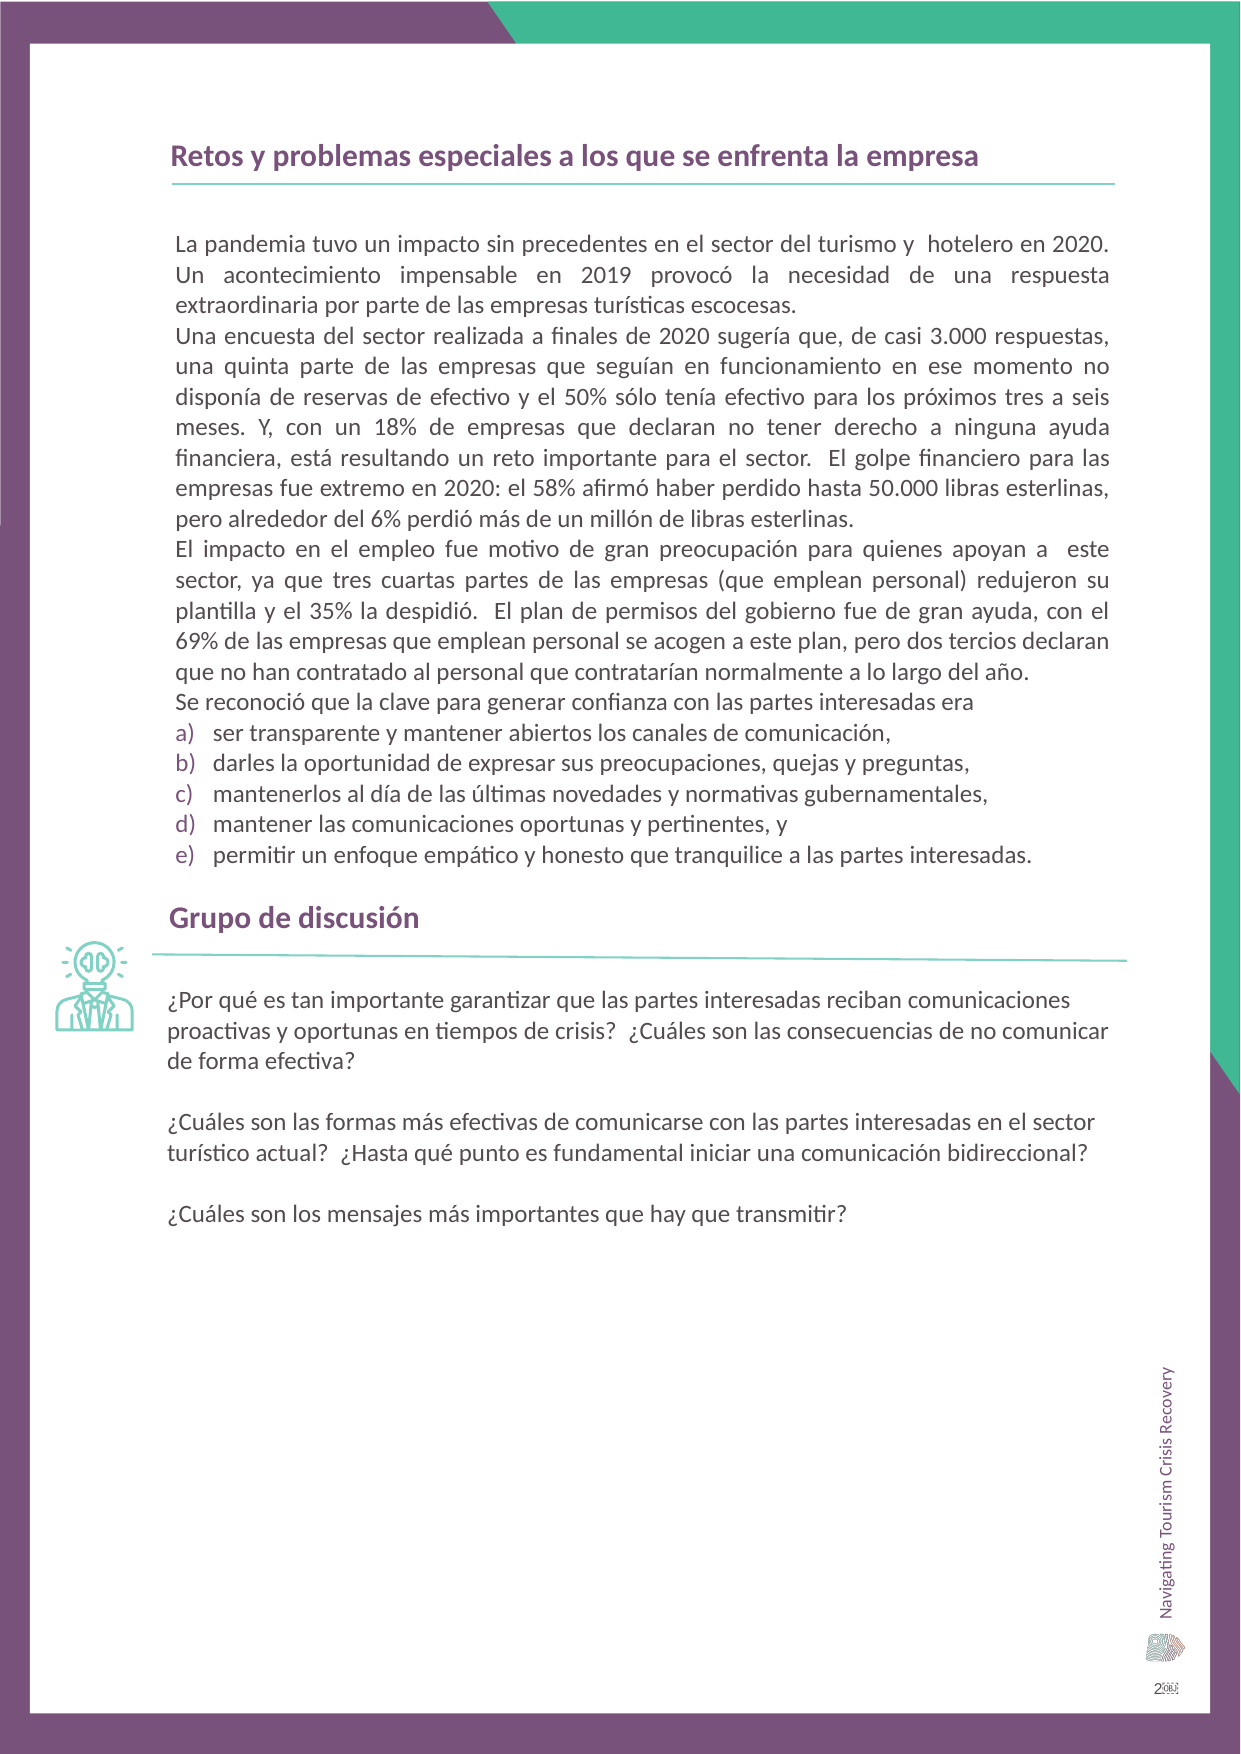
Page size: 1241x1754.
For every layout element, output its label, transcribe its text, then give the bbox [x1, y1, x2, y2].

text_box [151, 954, 1128, 961]
text_box Grupo de discusión [154, 884, 1138, 947]
text_box ¿Por qué es tan importante garantizar que las partes interesadas reciban comunicaciones proactivas y oportunas en tiempos de crisis? ¿Cuáles son las consecuencias de no comunicar de forma efectiva? ¿Cuáles son las formas más efectivas de comunicarse con las partes interesadas en el sector turístico actual? ¿Hasta qué punto es fundamental iniciar una comunicación bidireccional? ¿Cuáles son los mensajes más importantes que hay que transmitir? [152, 1044, 1136, 1106]
text_box La pandemia tuvo un impacto sin precedentes en el sector del turismo y hotelero en 2020. Un acontecimiento impensable en 2019 provocó la necesidad de una respuesta extraordinaria por parte de las empresas turísticas escocesas. Una encuesta del sector realizada a finales de 2020 sugería que, de casi 3.000 respuestas, una quinta parte de las empresas que seguían en funcionamiento en ese momento no disponía de reservas de efectivo y el 50% sólo tenía efectivo para los próximos tres a seis meses. Y, con un 18% de empresas que declaran no tener derecho a ninguna ayuda financiera, está resultando un reto importante para el sector. El golpe financiero para las empresas fue extremo en 2020: el 58% afirmó haber perdido hasta 50.000 libras esterlinas, pero alrededor del 6% perdió más de un millón de libras esterlinas. El impacto en el empleo fue motivo de gran preocupación para quienes apoyan a este sector, ya que tres cuartas partes de las empresas (que emplean personal) redujeron su plantilla y el 35% la despidió. El plan de permisos del gobierno fue de gran ayuda, con el 69% de las empresas que emplean personal se acogen a este plan, pero dos tercios declaran que no han contratado al personal que contratarían normalmente a lo largo del año. Se reconoció que la clave para generar confianza con las partes interesadas era ser transparente y mantener abiertos los canales de comunicación, darles la oportunidad de expresar sus preocupaciones, quejas y preguntas, mantenerlos al día de las últimas novedades y normativas gubernamentales, mantener las comunicaciones oportunas y pertinentes, y permitir un enfoque empático y honesto que tranquilice a las partes interesadas. [160, 219, 1127, 756]
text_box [55, 940, 134, 1032]
list Retos y problemas especiales a los que se enfrenta la empresa [155, 122, 1139, 185]
picture [1142, 1631, 1189, 1667]
